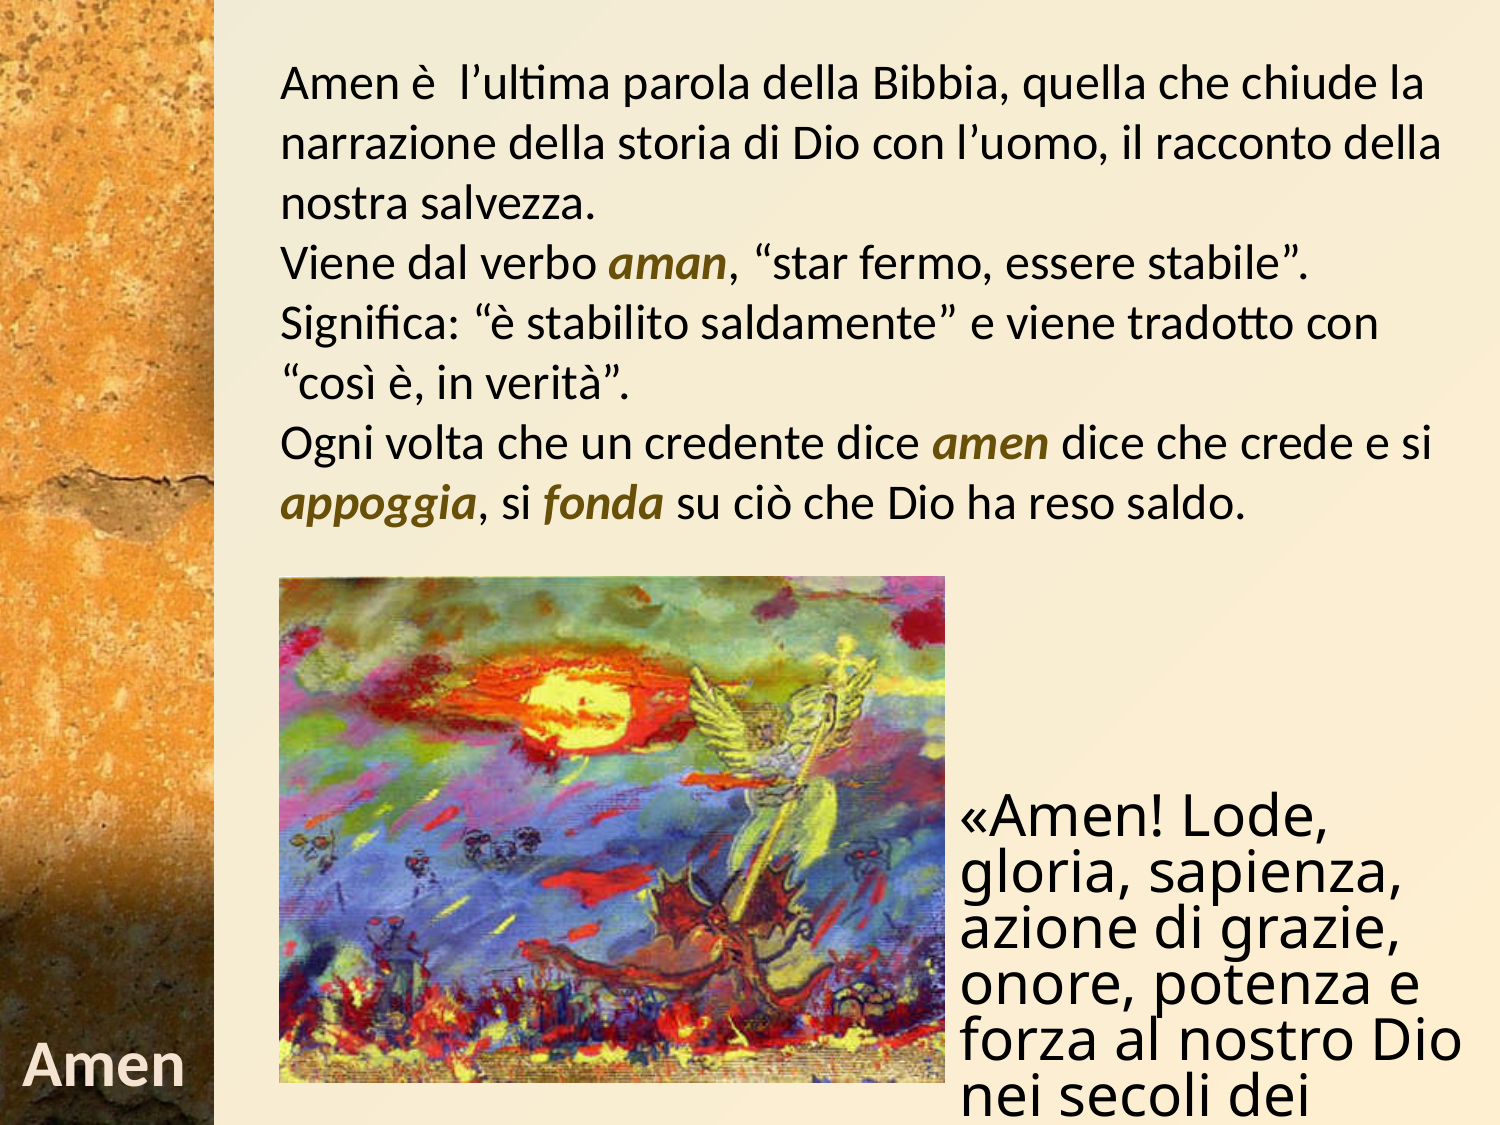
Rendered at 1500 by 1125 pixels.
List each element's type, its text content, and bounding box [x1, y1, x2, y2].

text_box Amen è l’ultima parola della Bibbia, quella che chiude la narrazione della storia di Dio con l’uomo, il racconto della nostra salvezza. Viene dal verbo aman, “star fermo, essere stabile”. Significa: “è stabilito saldamente” e viene tradotto con “così è, in verità”. Ogni volta che un credente dice amen dice che crede e si appoggia, si fonda su ciò che Dio ha reso saldo. [265, 42, 1459, 538]
picture [0, 0, 214, 1125]
text_box «Amen! Lode, gloria, sapienza, azione di grazie, onore, potenza e forza al nostro Dio nei secoli dei secoli. Amen» [Ap 7,12] [944, 784, 1500, 1125]
text_box Amen [1, 1012, 207, 1107]
picture [279, 576, 946, 1083]
